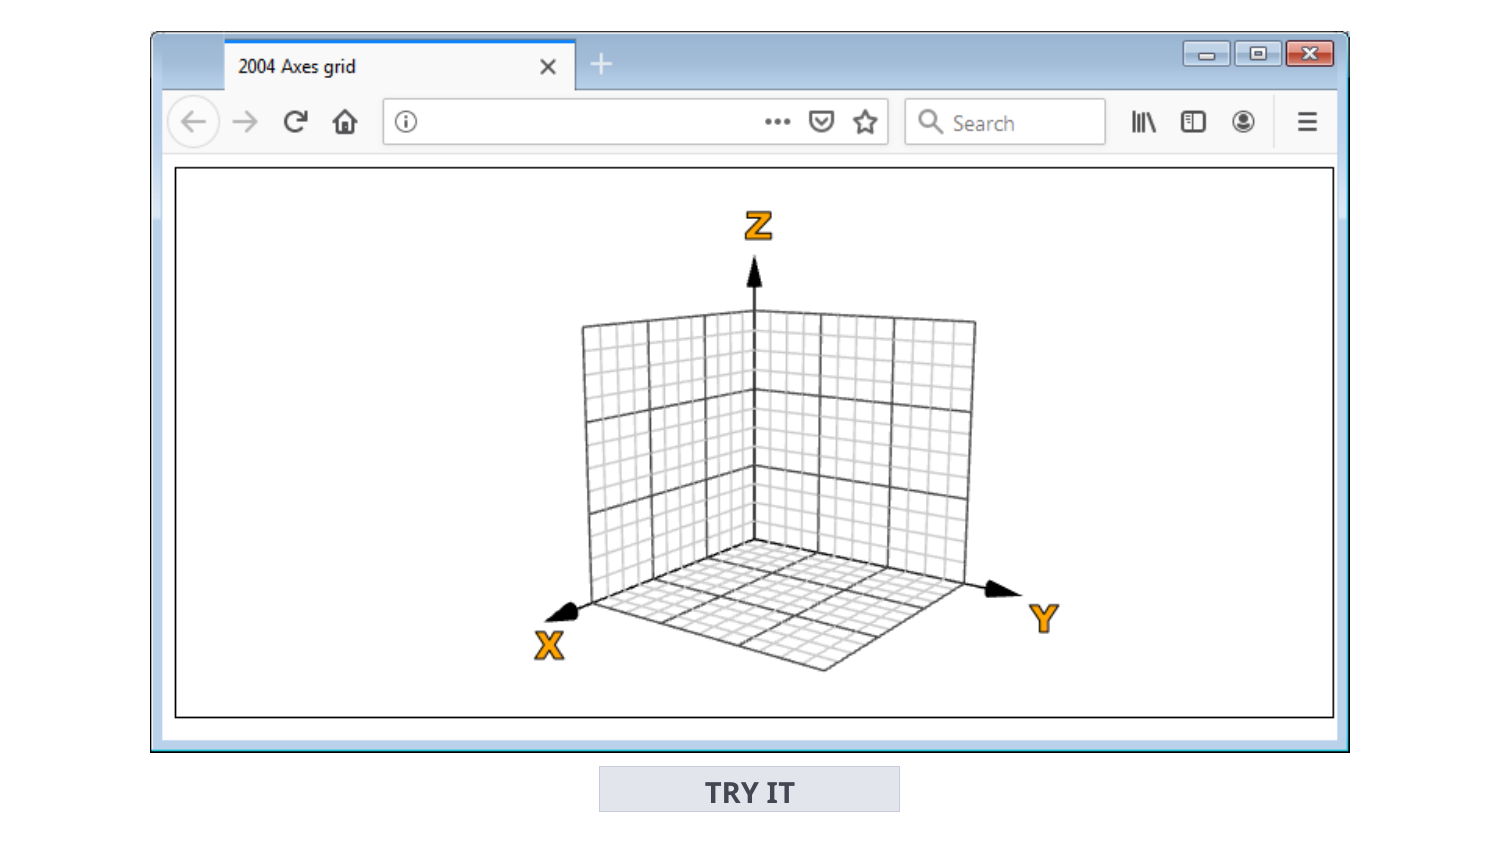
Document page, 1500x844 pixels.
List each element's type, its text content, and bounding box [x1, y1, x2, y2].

text_box TRY IT [599, 766, 900, 812]
picture [149, 31, 1351, 753]
